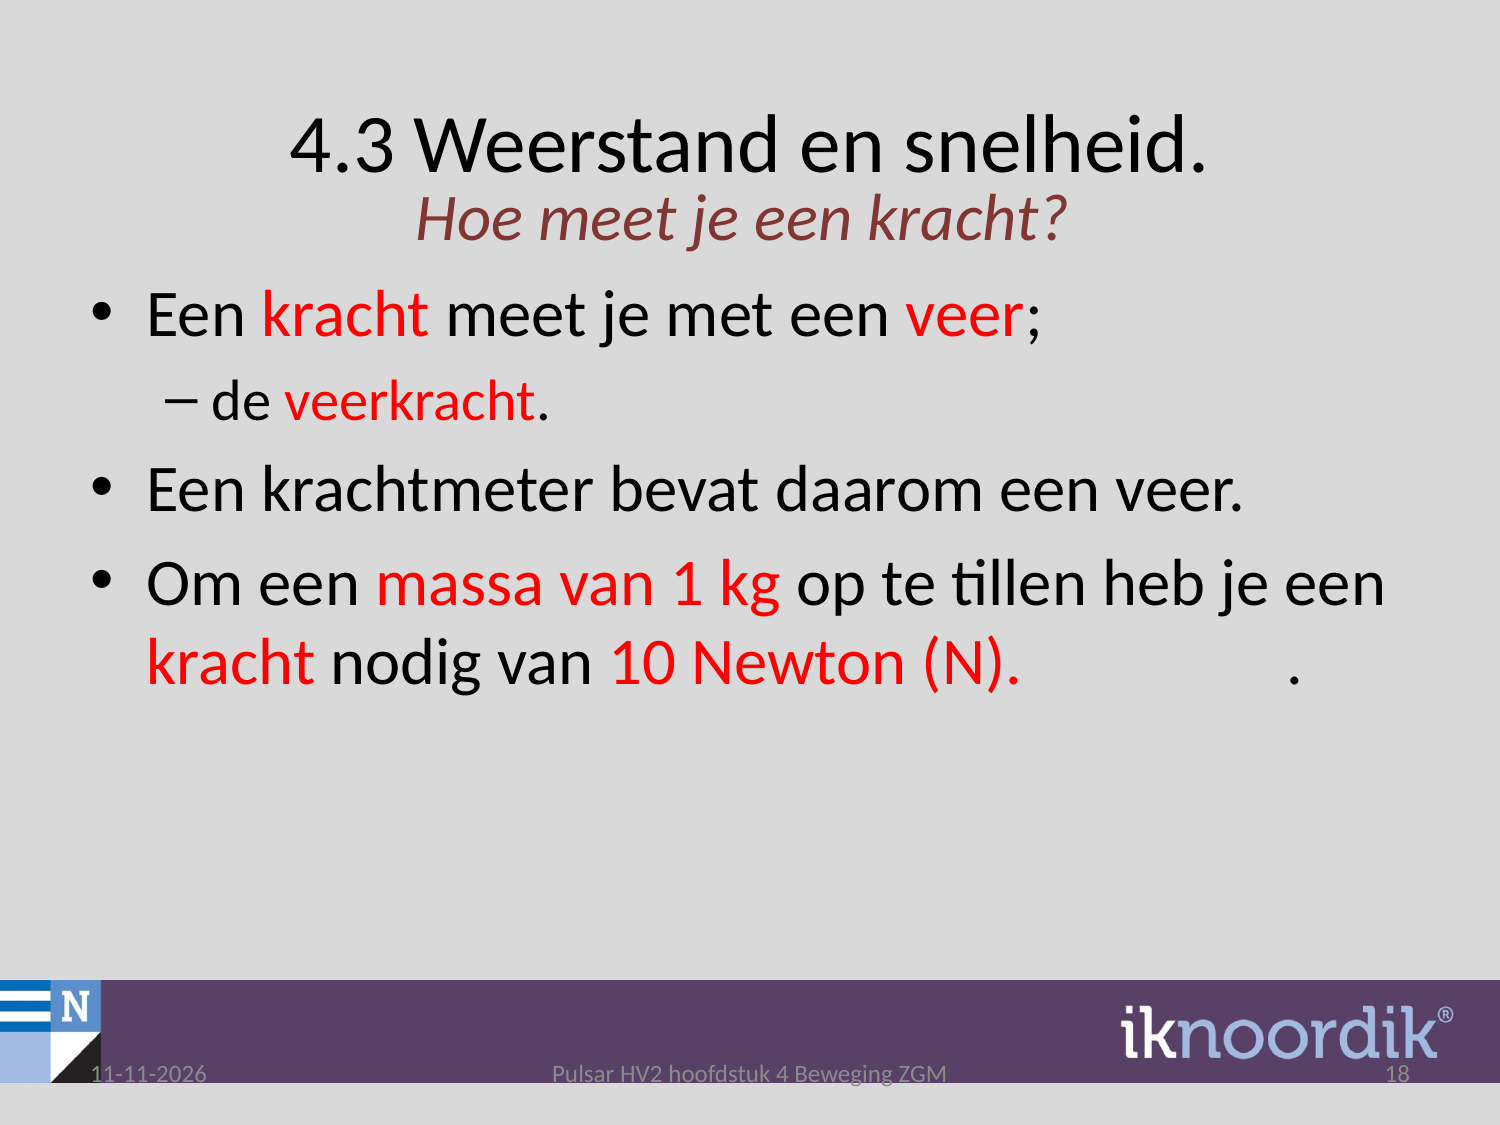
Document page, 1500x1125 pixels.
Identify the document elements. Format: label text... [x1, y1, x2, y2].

footer Pulsar HV2 hoofdstuk 4 Beweging ZGM [512, 1042, 988, 1103]
text_box Hoe meet je een kracht? [400, 166, 1100, 262]
picture [0, 980, 1500, 1083]
slide_number 18 [1074, 1042, 1425, 1103]
title 4.3 Weerstand en snelheid. [74, 44, 1426, 233]
list Een kracht meet je met een veer; de veerkracht. Een krachtmeter bevat daarom een veer. Om een massa van 1 kg op te tillen heb je een kracht nodig van 10 Newton (N). . [74, 262, 1426, 1006]
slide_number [75, 1042, 425, 1103]
